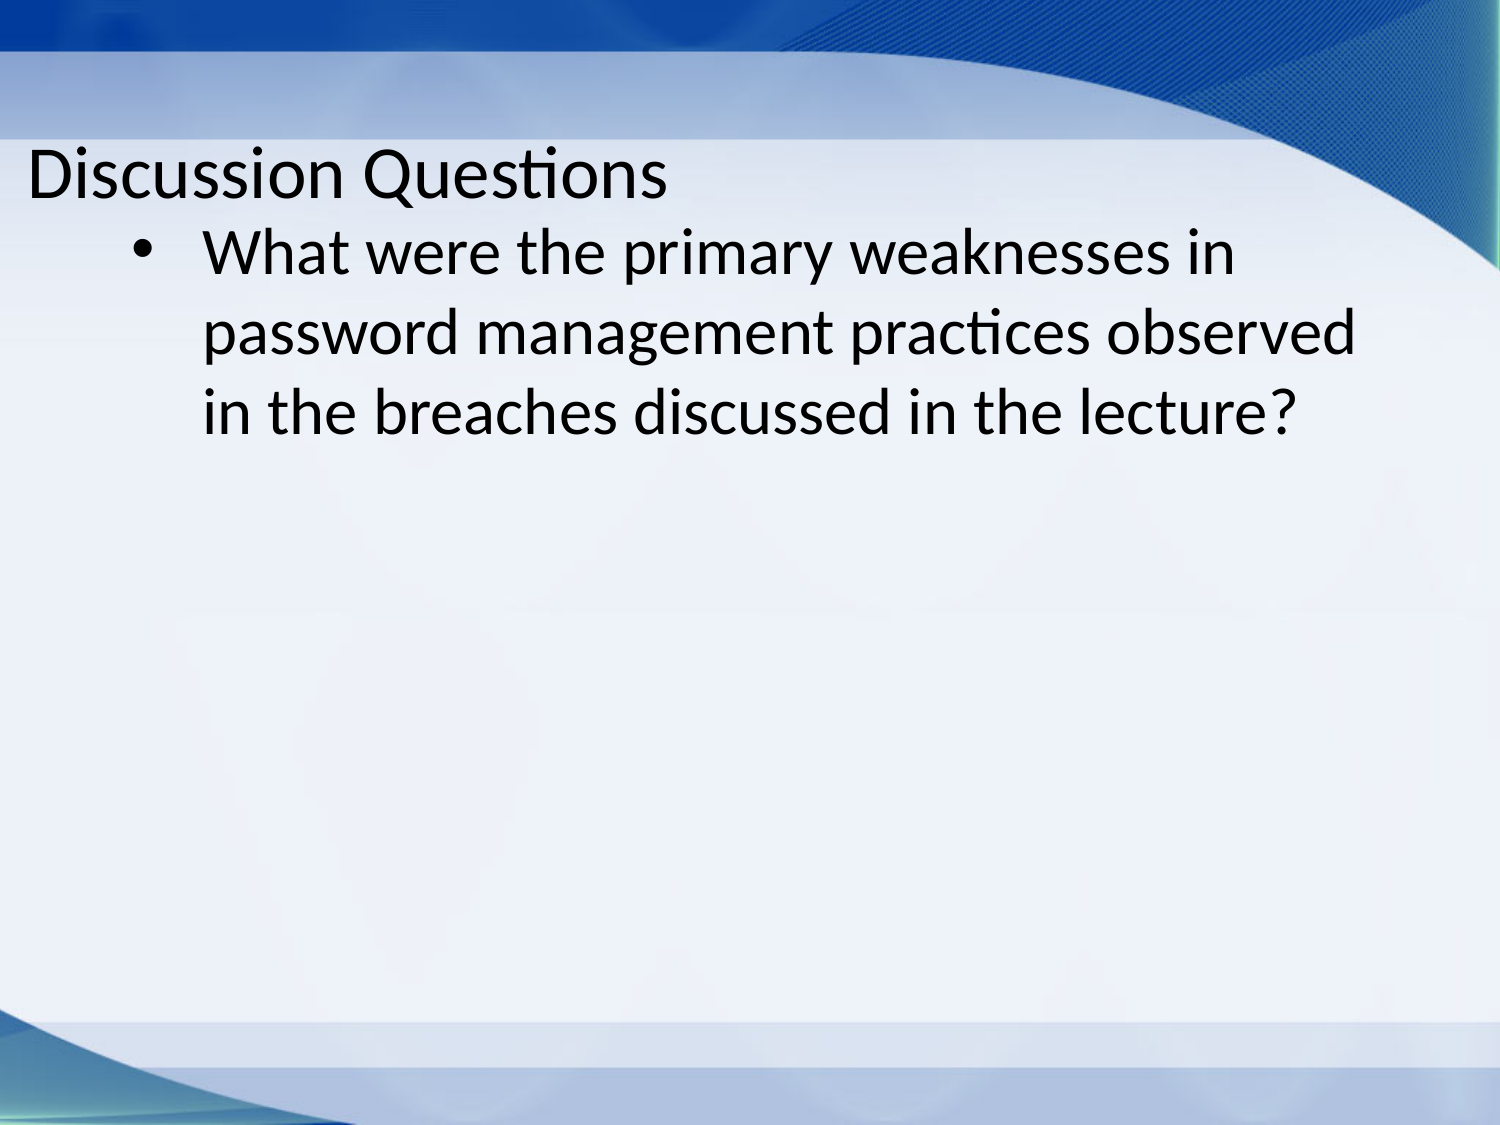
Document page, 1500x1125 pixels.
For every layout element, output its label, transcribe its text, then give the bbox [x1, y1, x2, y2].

title Discussion Questions [12, 75, 1263, 263]
picture [0, 0, 1500, 1125]
list What were the primary weaknesses in password management practices observed in the breaches discussed in the lecture? [112, 200, 1388, 1063]
